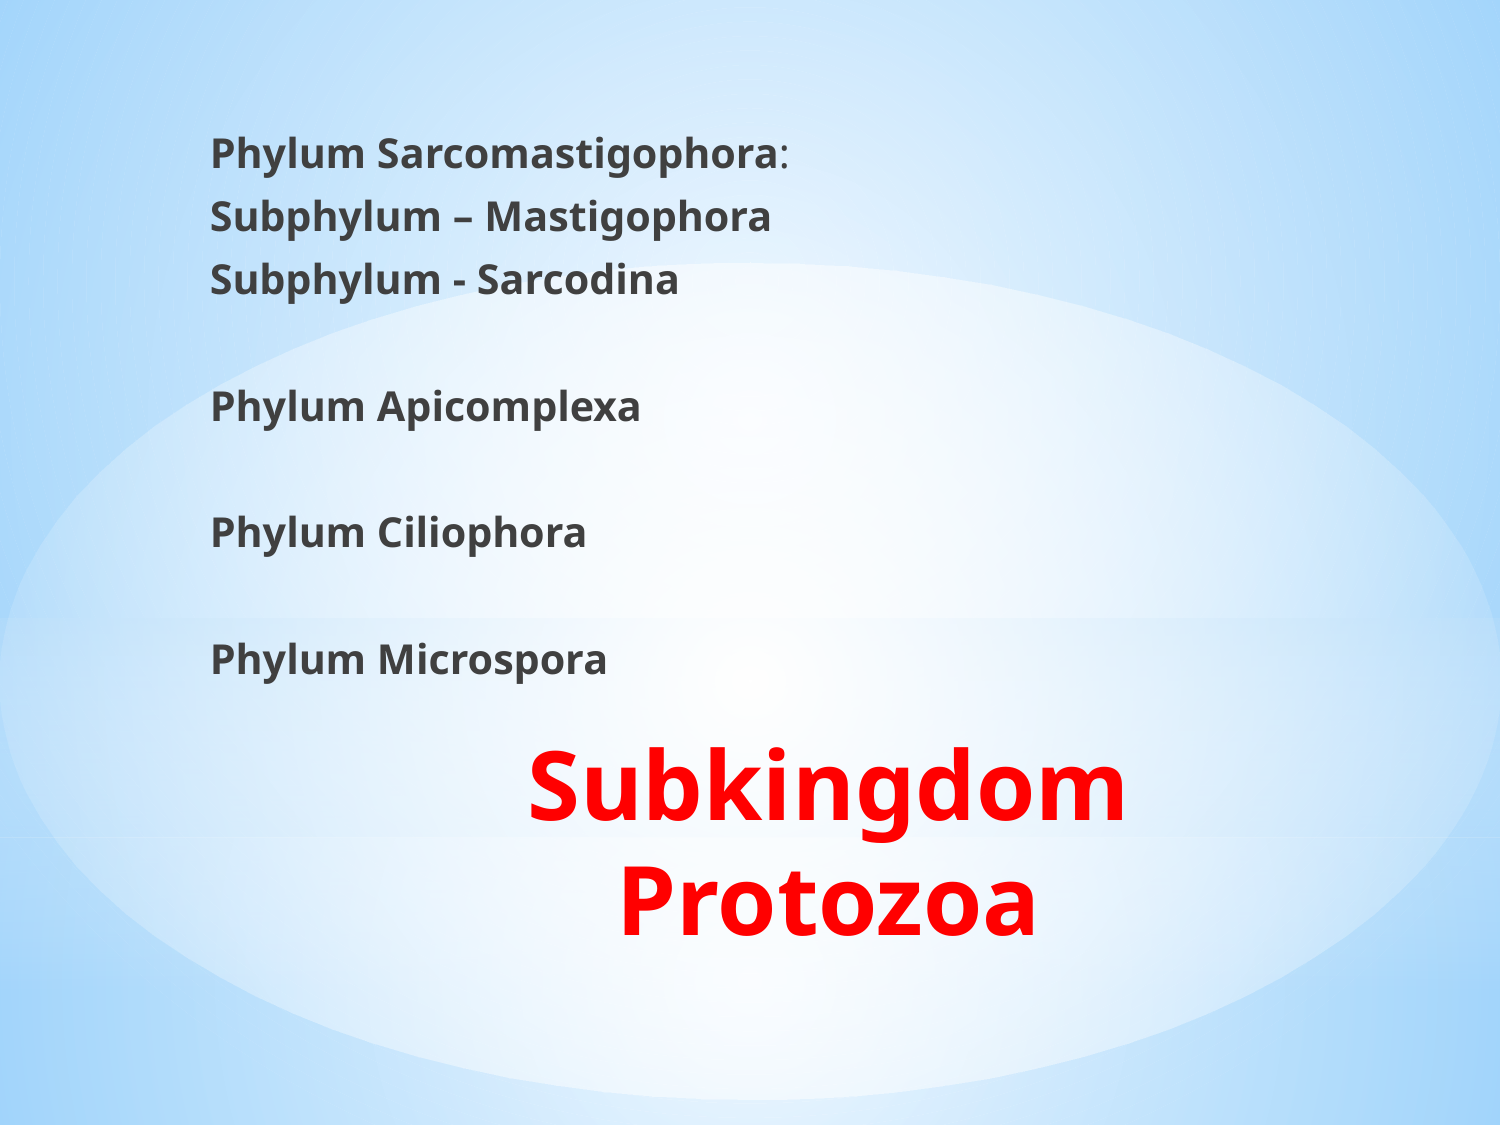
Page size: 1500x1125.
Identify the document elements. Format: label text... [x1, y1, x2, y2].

title Subkingdom Protozoa [294, 717, 1363, 905]
list Phylum Sarcomastigophora: Subphylum – Mastigophora Subphylum - Sarcodina Phylum Apicomplexa Phylum Ciliophora Phylum Microspora [187, 120, 1238, 690]
